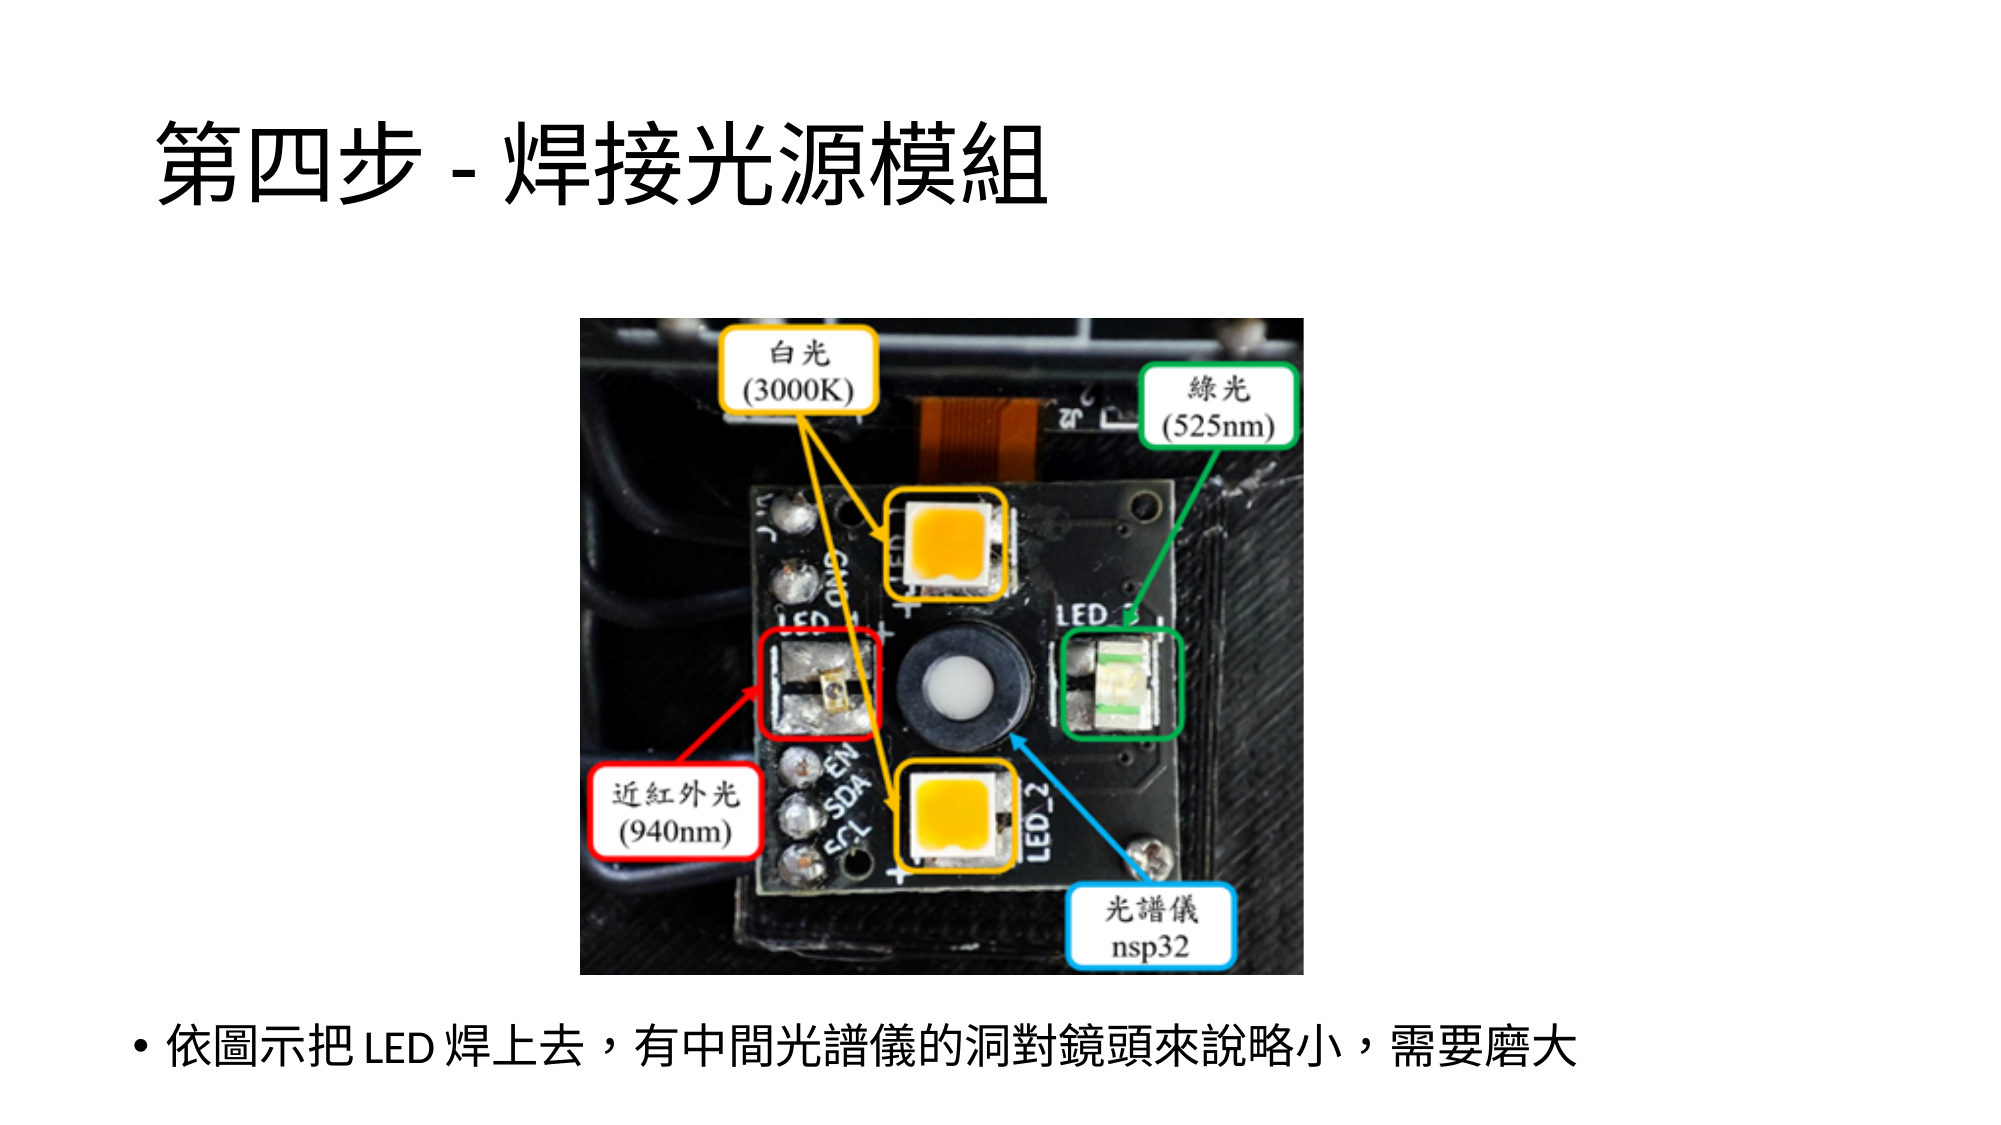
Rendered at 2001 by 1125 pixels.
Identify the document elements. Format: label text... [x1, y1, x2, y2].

title 第四步-焊接光源模組 [137, 59, 1863, 278]
text_box [580, 318, 1304, 975]
list 依圖示把LED焊上去，有中間光譜儀的洞對鏡頭來說略小，需要磨大 [117, 1015, 1843, 1115]
